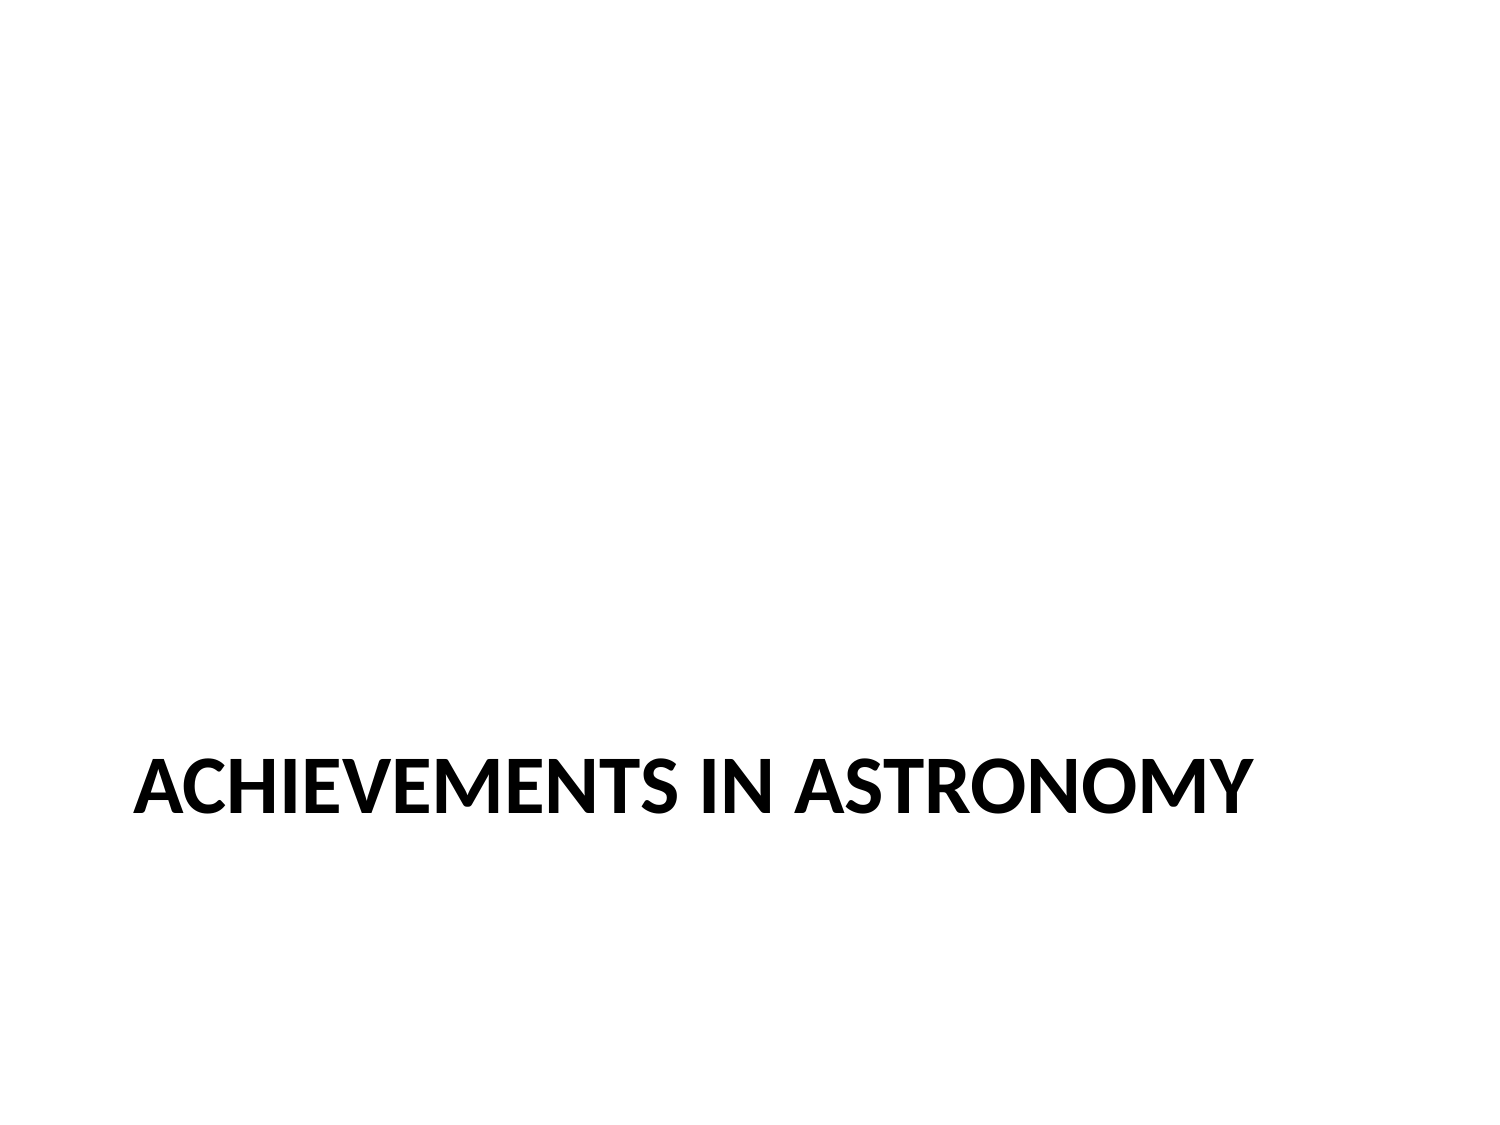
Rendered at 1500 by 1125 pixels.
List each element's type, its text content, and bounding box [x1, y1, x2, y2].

title Achievements in Astronomy [118, 722, 1394, 947]
